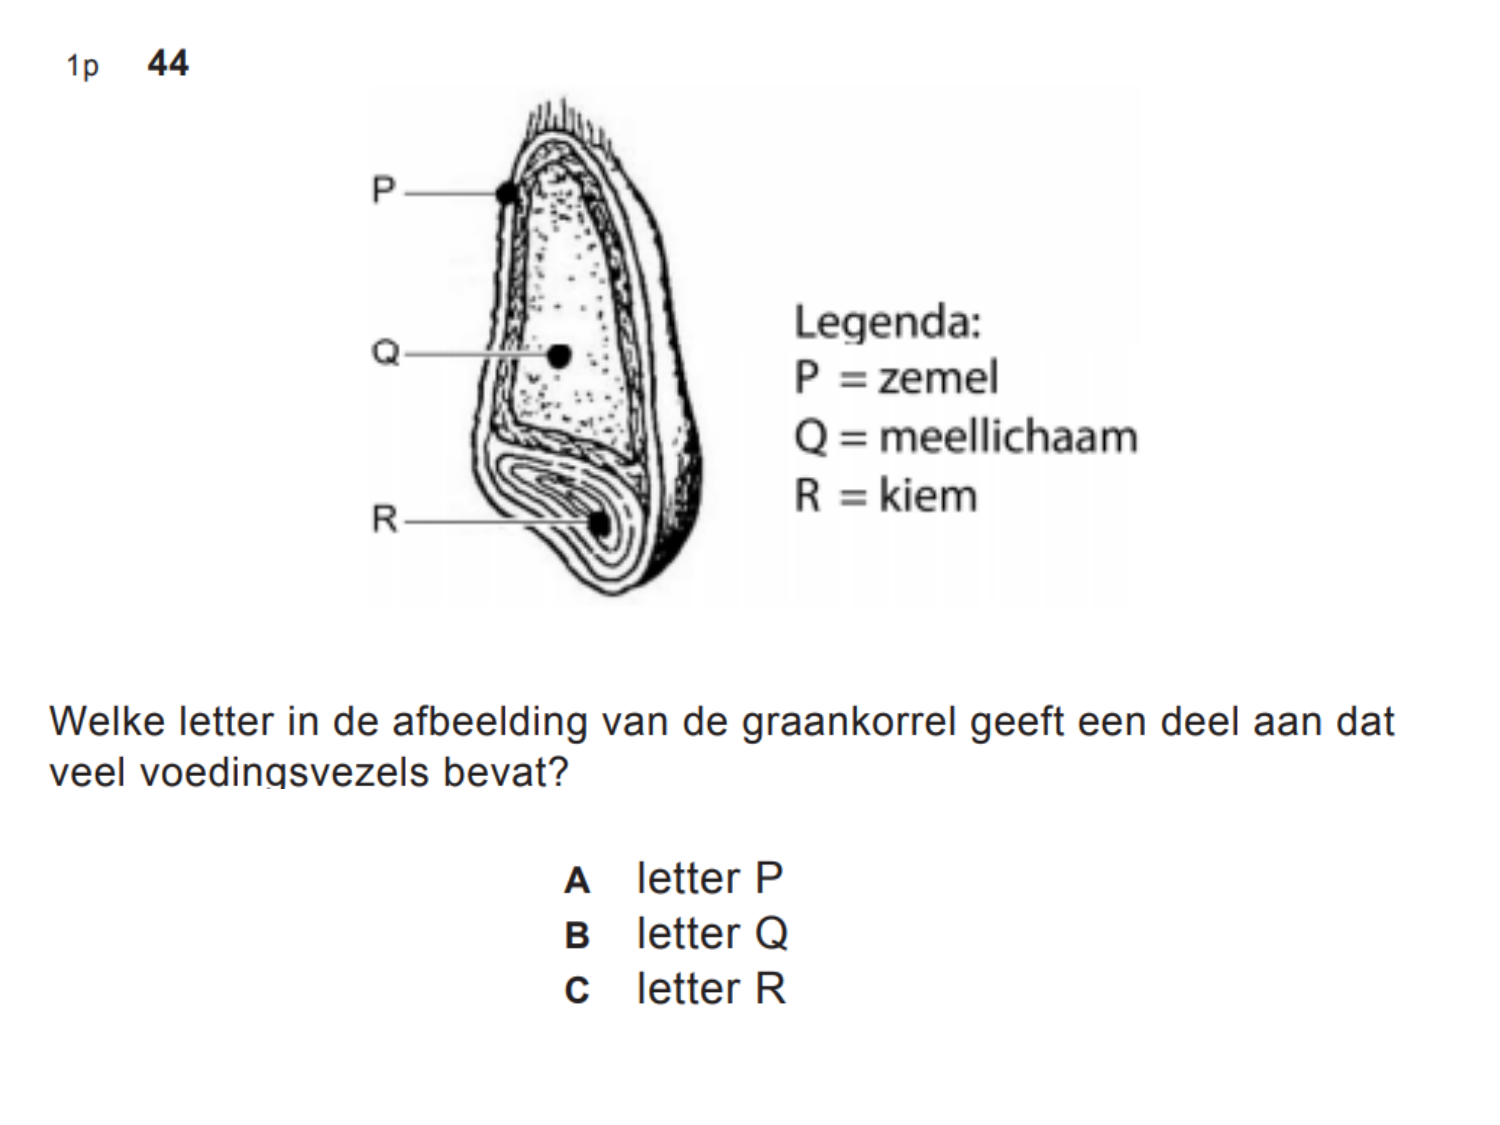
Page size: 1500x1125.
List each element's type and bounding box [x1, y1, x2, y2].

picture [324, 54, 1204, 634]
picture [55, 42, 201, 95]
picture [41, 680, 1430, 790]
picture [546, 857, 813, 1021]
